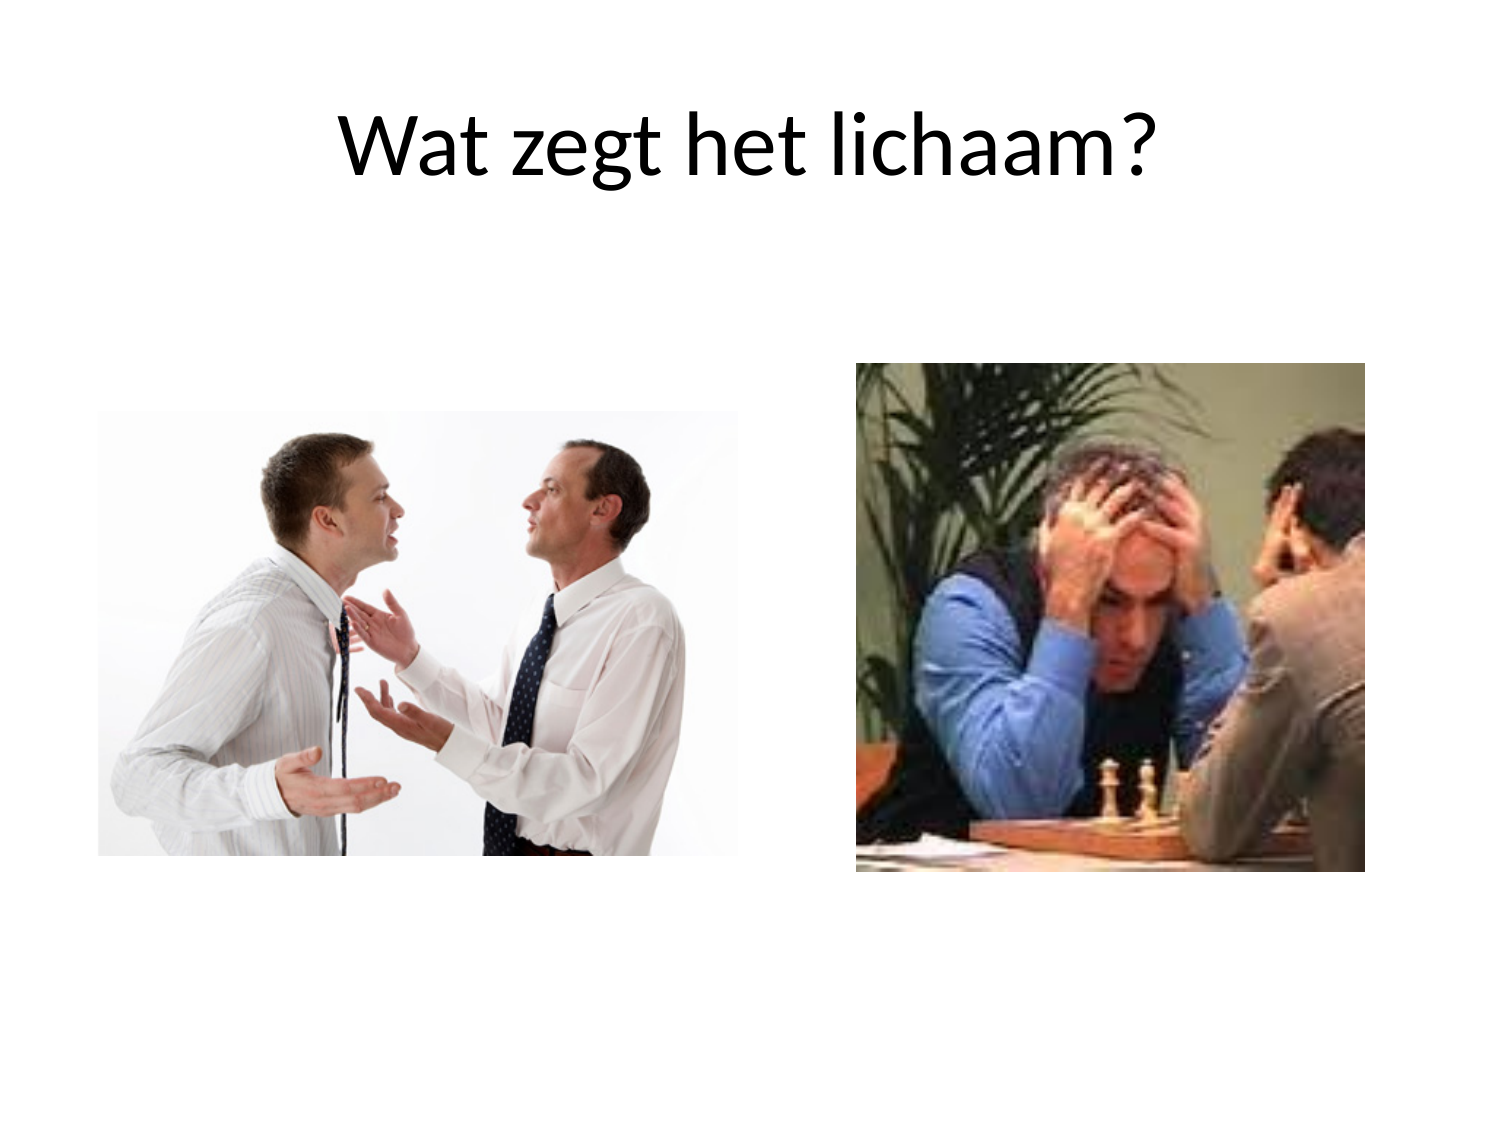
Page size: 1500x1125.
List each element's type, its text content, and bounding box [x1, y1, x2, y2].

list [74, 411, 738, 856]
title Wat zegt het lichaam? [75, 45, 1425, 233]
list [856, 362, 1365, 872]
